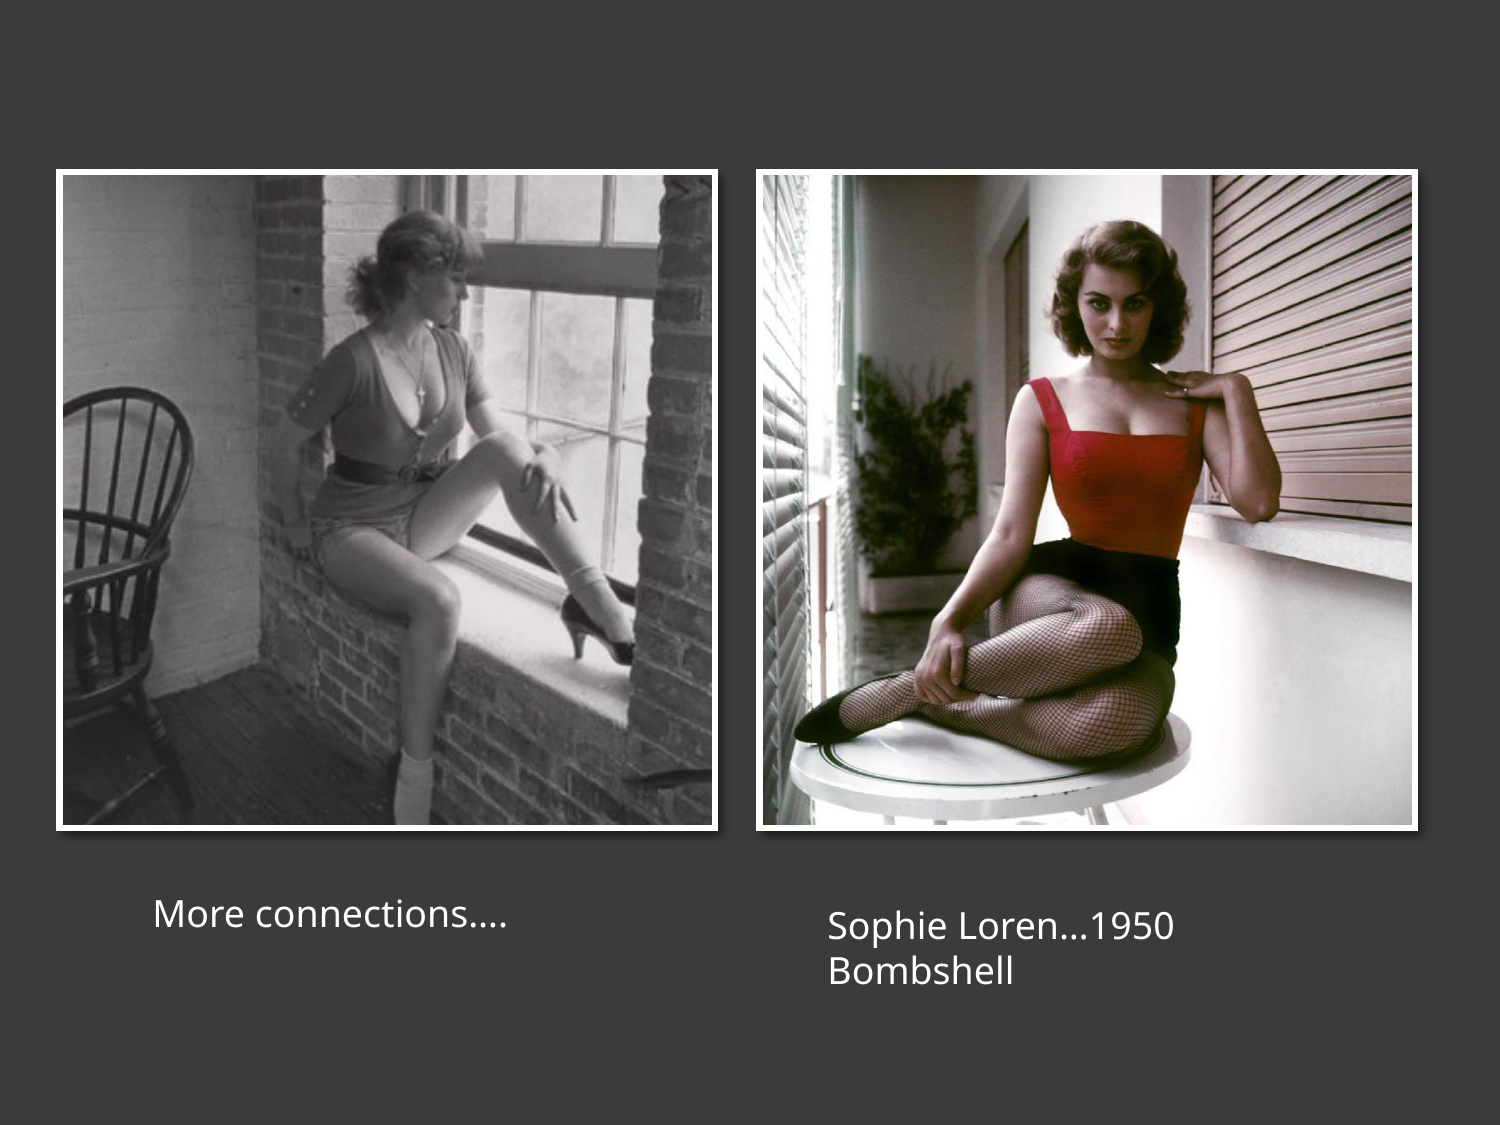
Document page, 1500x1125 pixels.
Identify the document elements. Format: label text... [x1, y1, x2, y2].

list Sophie Loren…1950 Bombshell [812, 887, 1338, 1101]
picture [762, 174, 1413, 826]
list More connections…. [137, 874, 663, 1088]
picture [62, 174, 713, 826]
